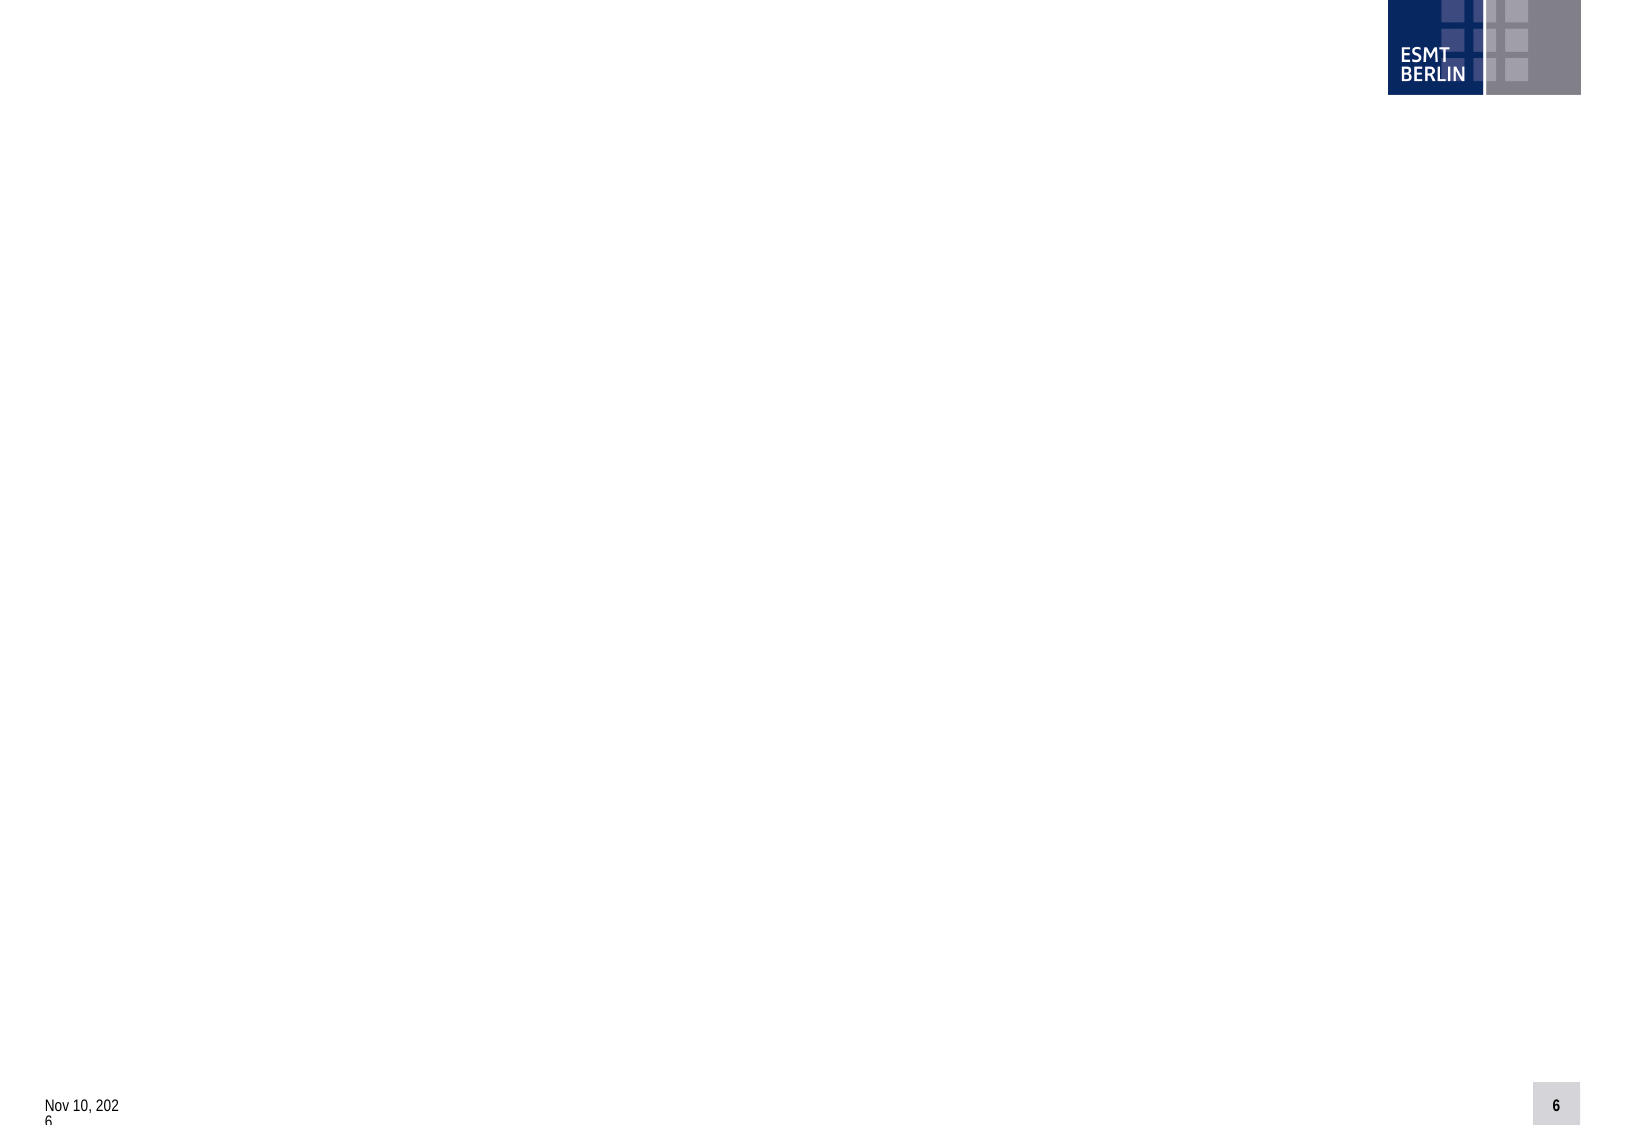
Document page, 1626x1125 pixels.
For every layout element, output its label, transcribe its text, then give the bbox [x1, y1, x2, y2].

picture [1388, 0, 1581, 95]
slide_number 26-Oct-16 [44, 1094, 127, 1115]
slide_number 5 [1533, 1094, 1581, 1115]
